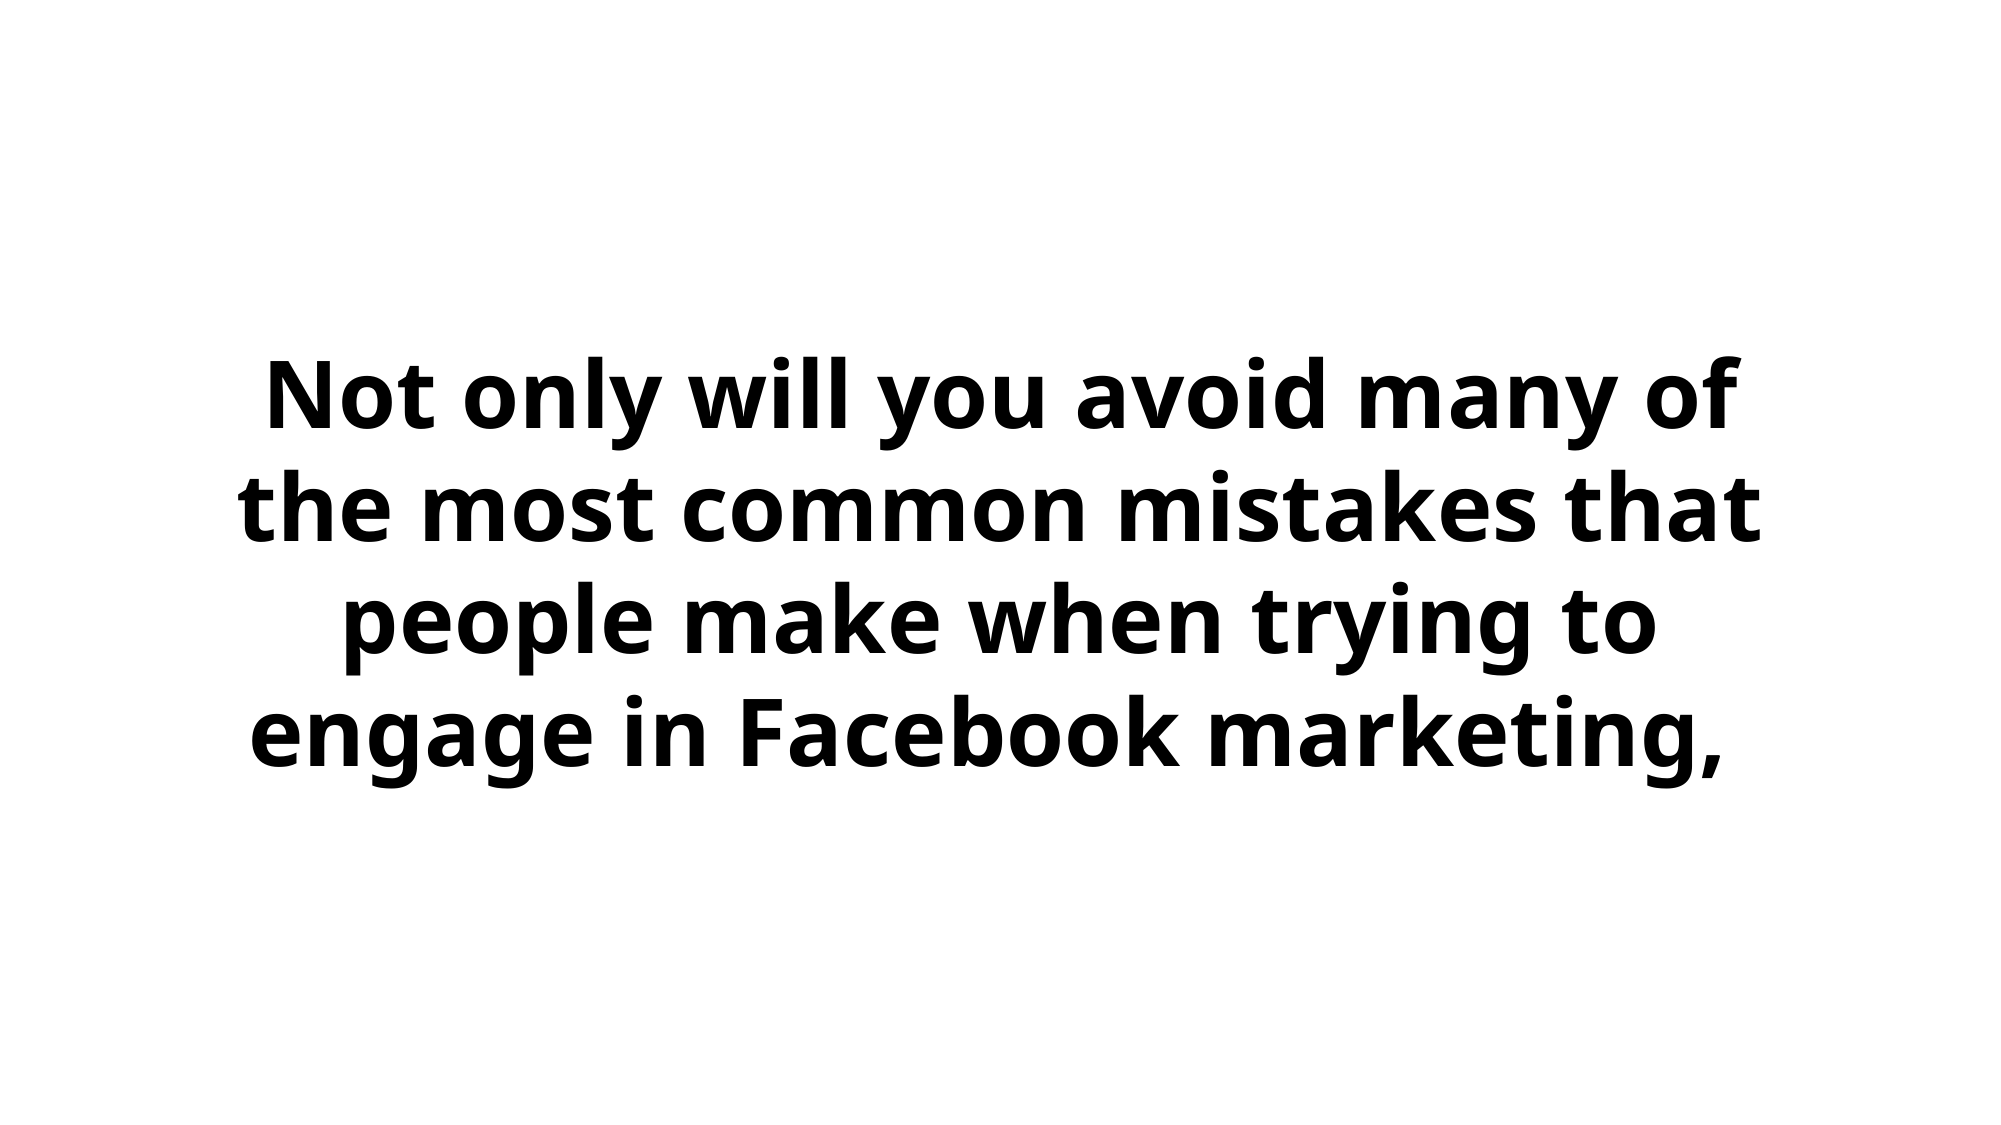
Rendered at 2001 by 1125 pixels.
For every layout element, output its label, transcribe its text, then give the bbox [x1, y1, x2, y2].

text_box Not only will you avoid many of the most common mistakes that people make when trying to engage in Facebook marketing, [168, 327, 1832, 793]
